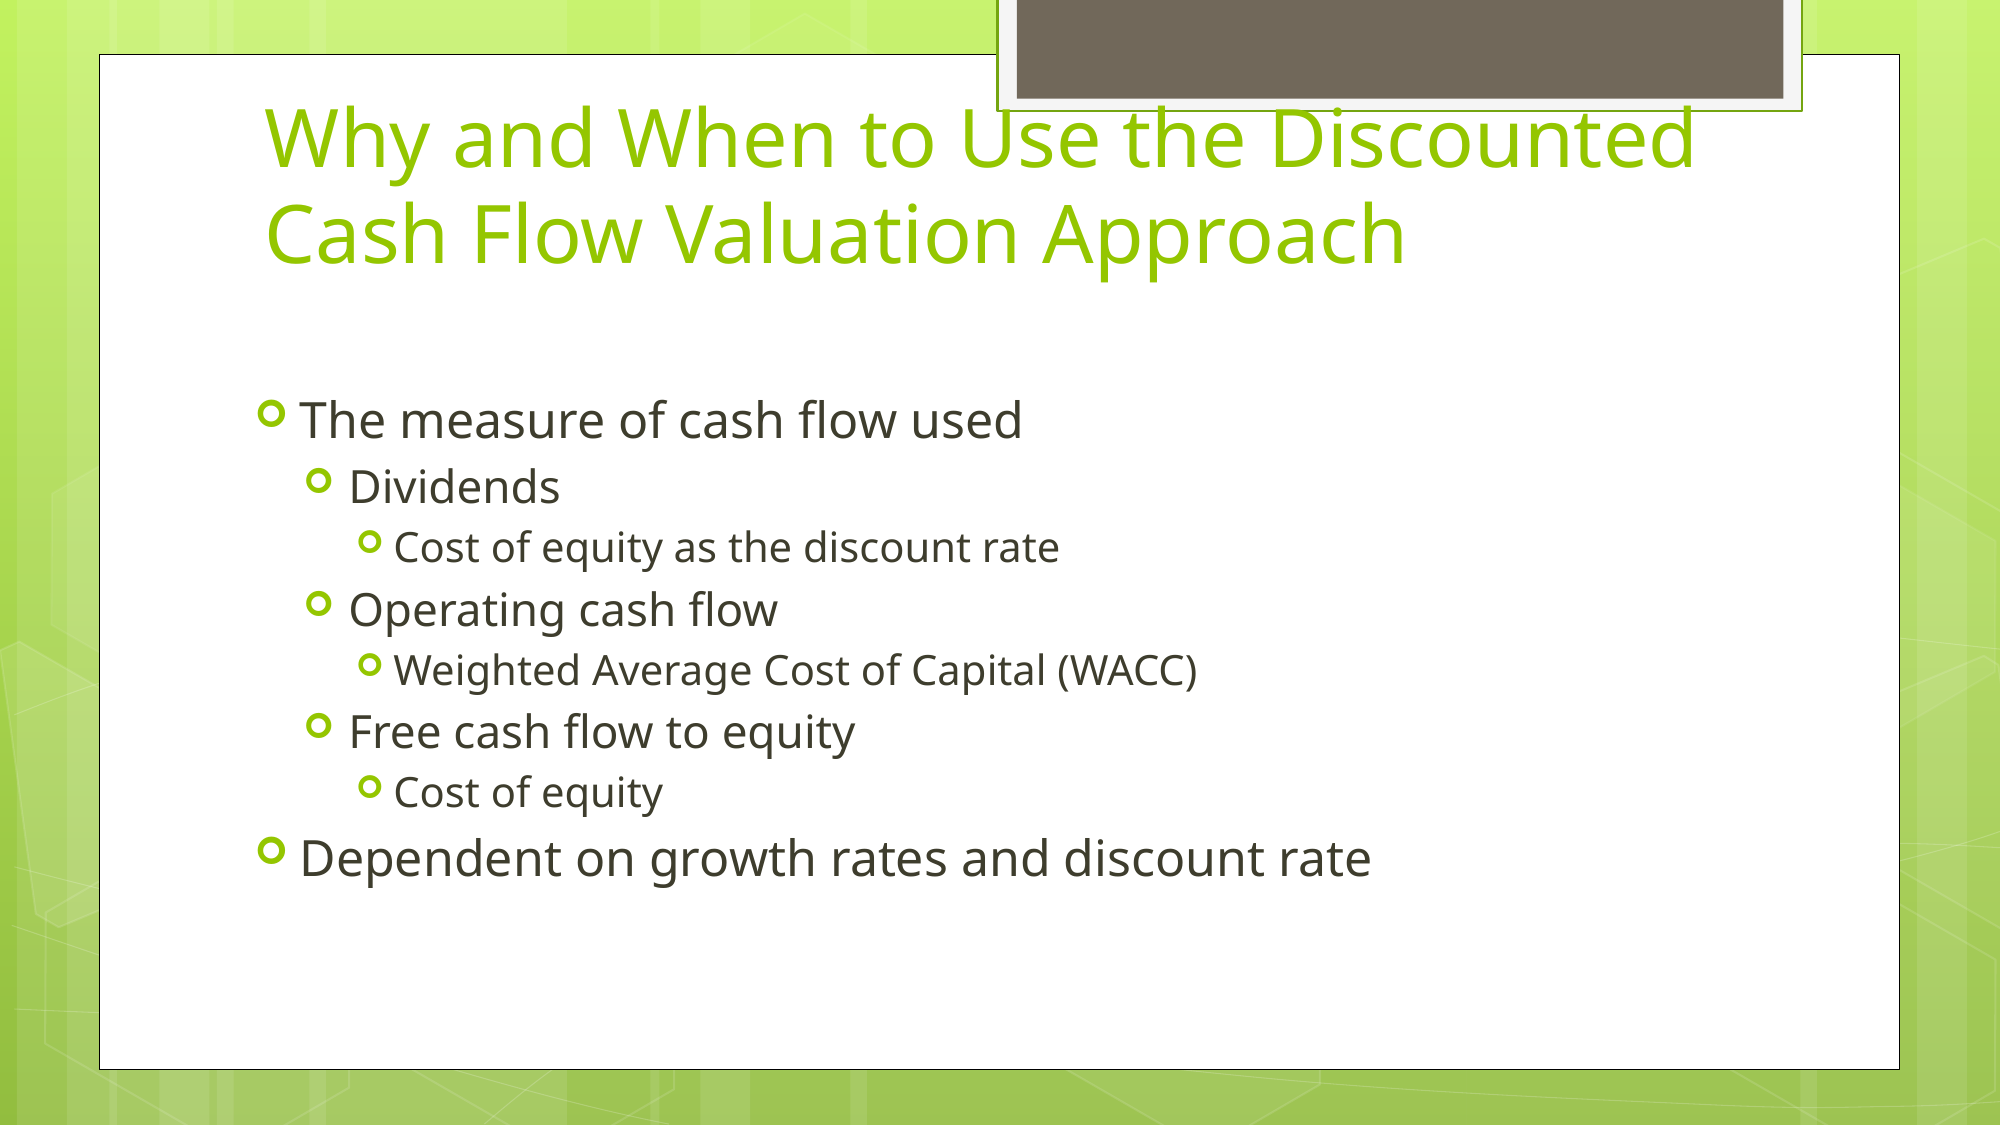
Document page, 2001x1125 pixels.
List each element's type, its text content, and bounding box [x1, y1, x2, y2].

title Why and When to Use the Discounted Cash Flow Valuation Approach [249, 50, 1750, 288]
list The measure of cash flow used Dividends Cost of equity as the discount rate Operating cash flow Weighted Average Cost of Capital (WACC) Free cash flow to equity Cost of equity Dependent on growth rates and discount rate [228, 381, 1711, 957]
